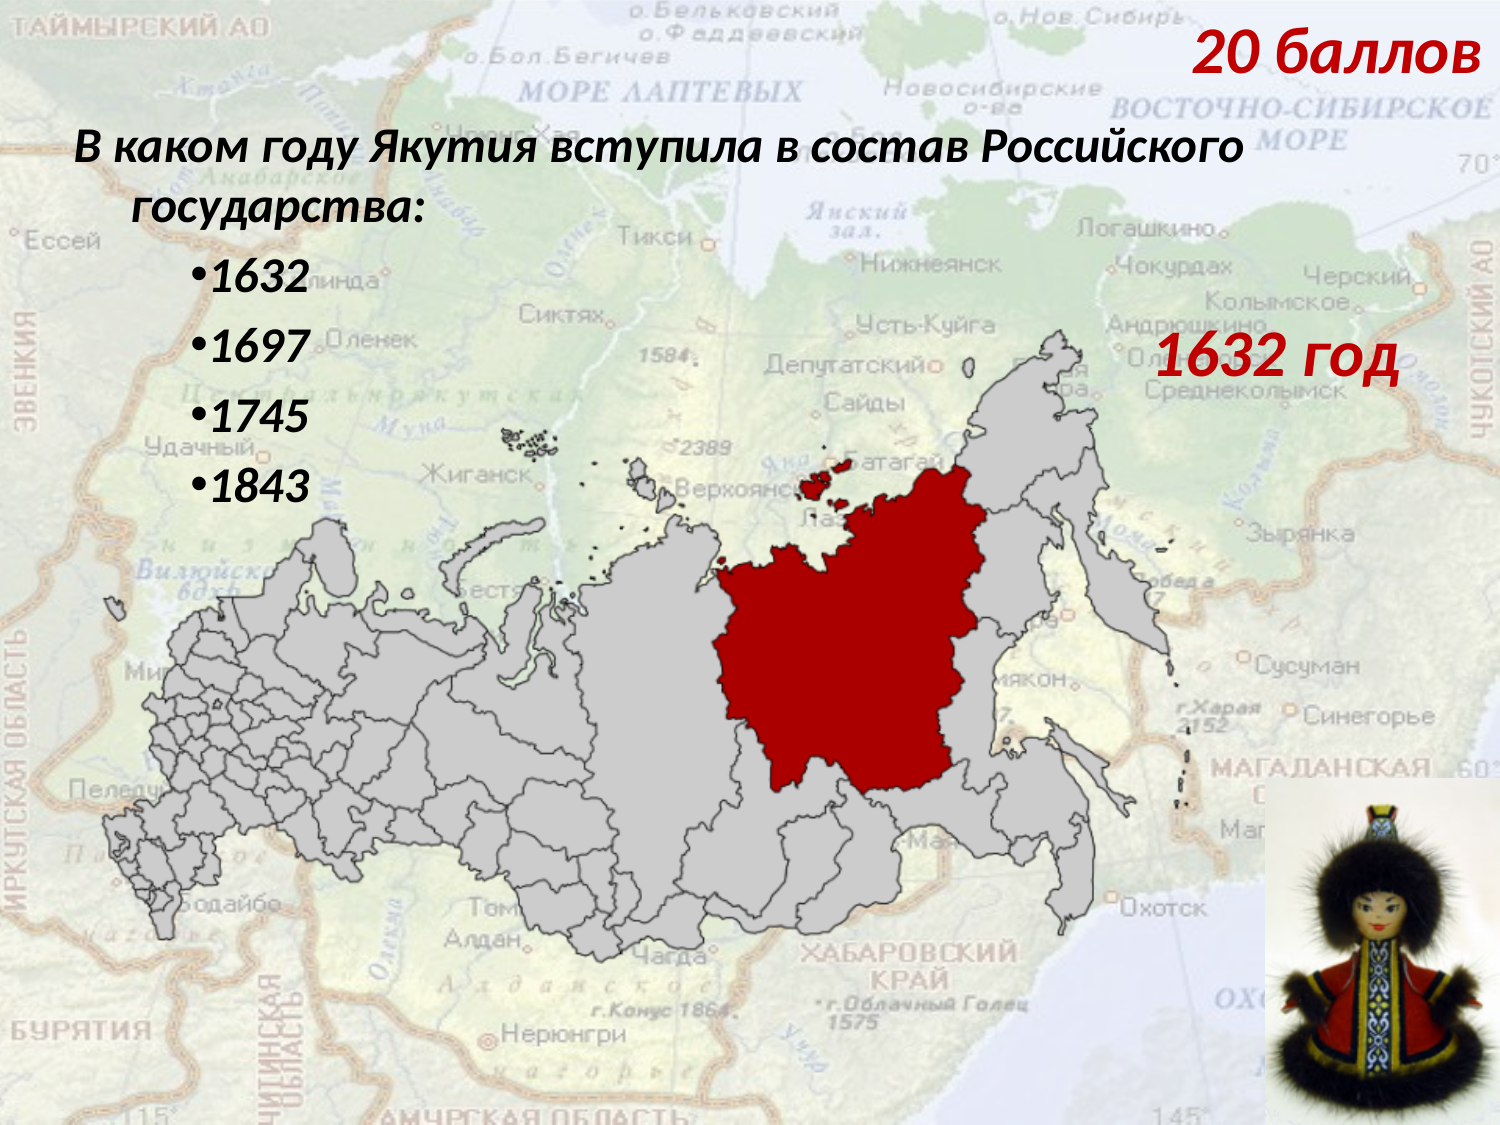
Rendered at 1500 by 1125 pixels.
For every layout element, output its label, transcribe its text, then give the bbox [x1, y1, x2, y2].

picture [81, 327, 1227, 990]
text_box 20 баллов [1176, 0, 1498, 95]
picture [1265, 778, 1500, 1125]
list В каком году Якутия вступила в состав Российского государства: 1632 1697 1745 1843 [58, 105, 1442, 235]
text_box 1632 год [1136, 222, 1450, 398]
